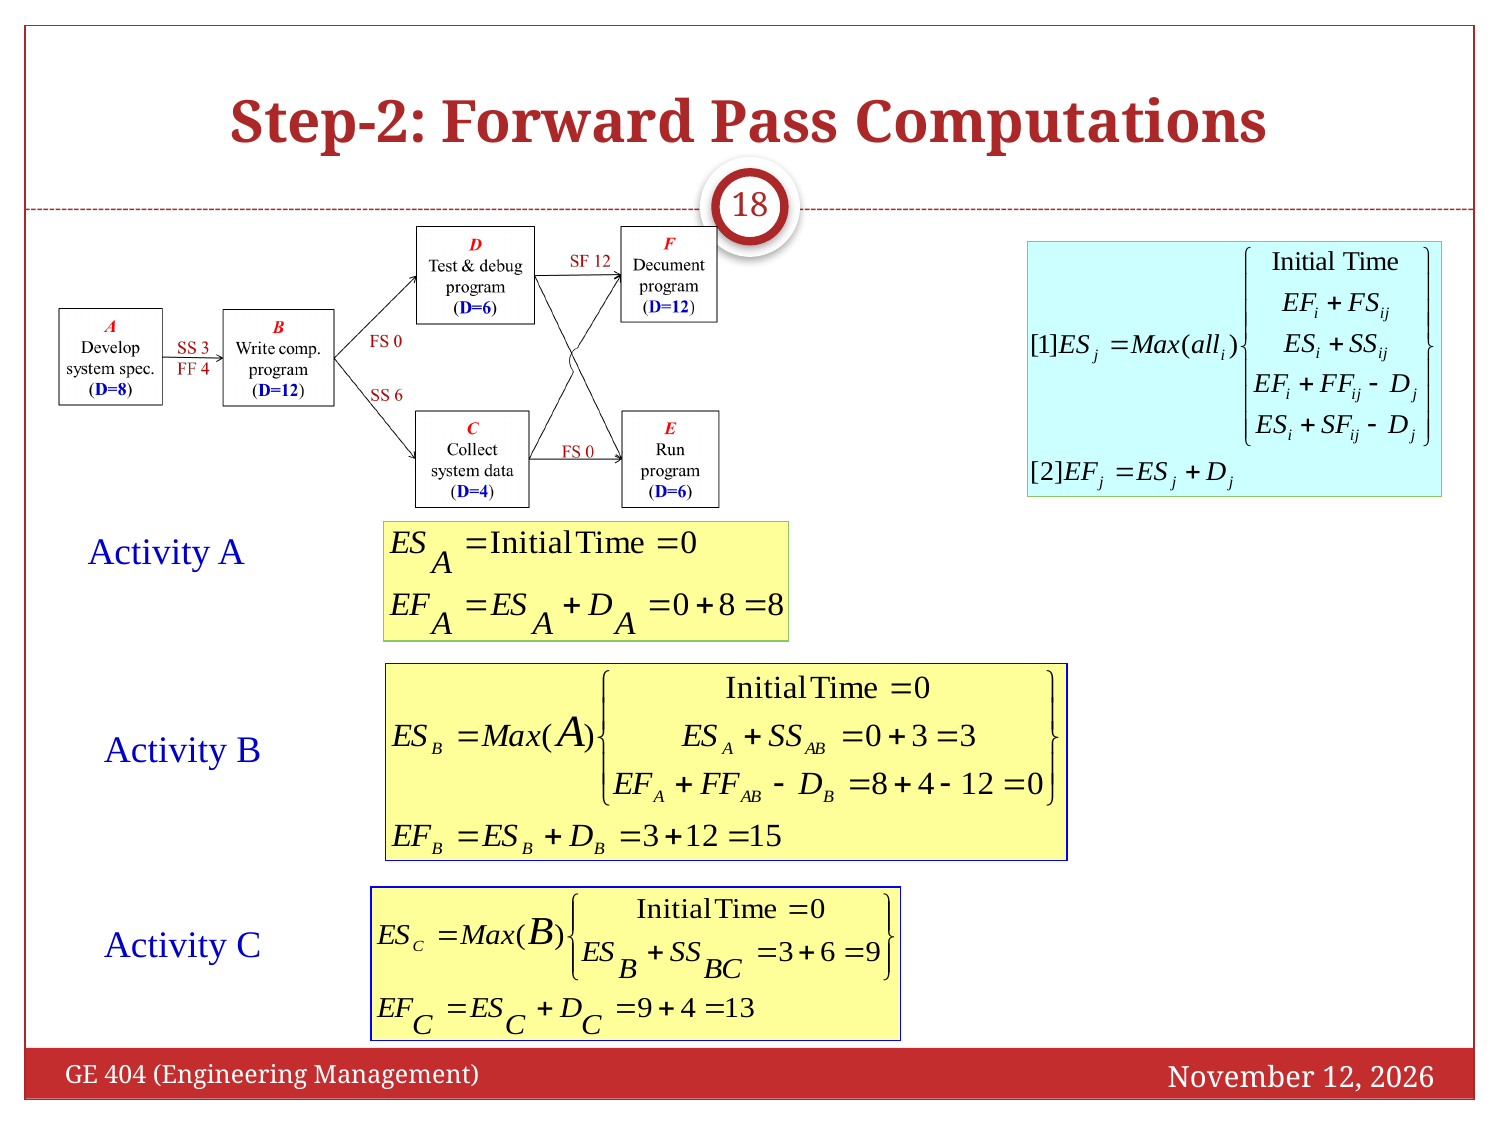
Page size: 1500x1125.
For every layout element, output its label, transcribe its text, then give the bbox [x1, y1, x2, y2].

title Step-2: Forward Pass Computations [49, 37, 1450, 162]
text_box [72, 519, 789, 641]
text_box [88, 887, 901, 1041]
footer GE 404 (Engineering Management) [50, 1051, 638, 1112]
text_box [1027, 242, 1441, 497]
picture [55, 225, 721, 512]
slide_number 18 [712, 169, 788, 243]
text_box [88, 663, 1067, 861]
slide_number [950, 1050, 1450, 1111]
